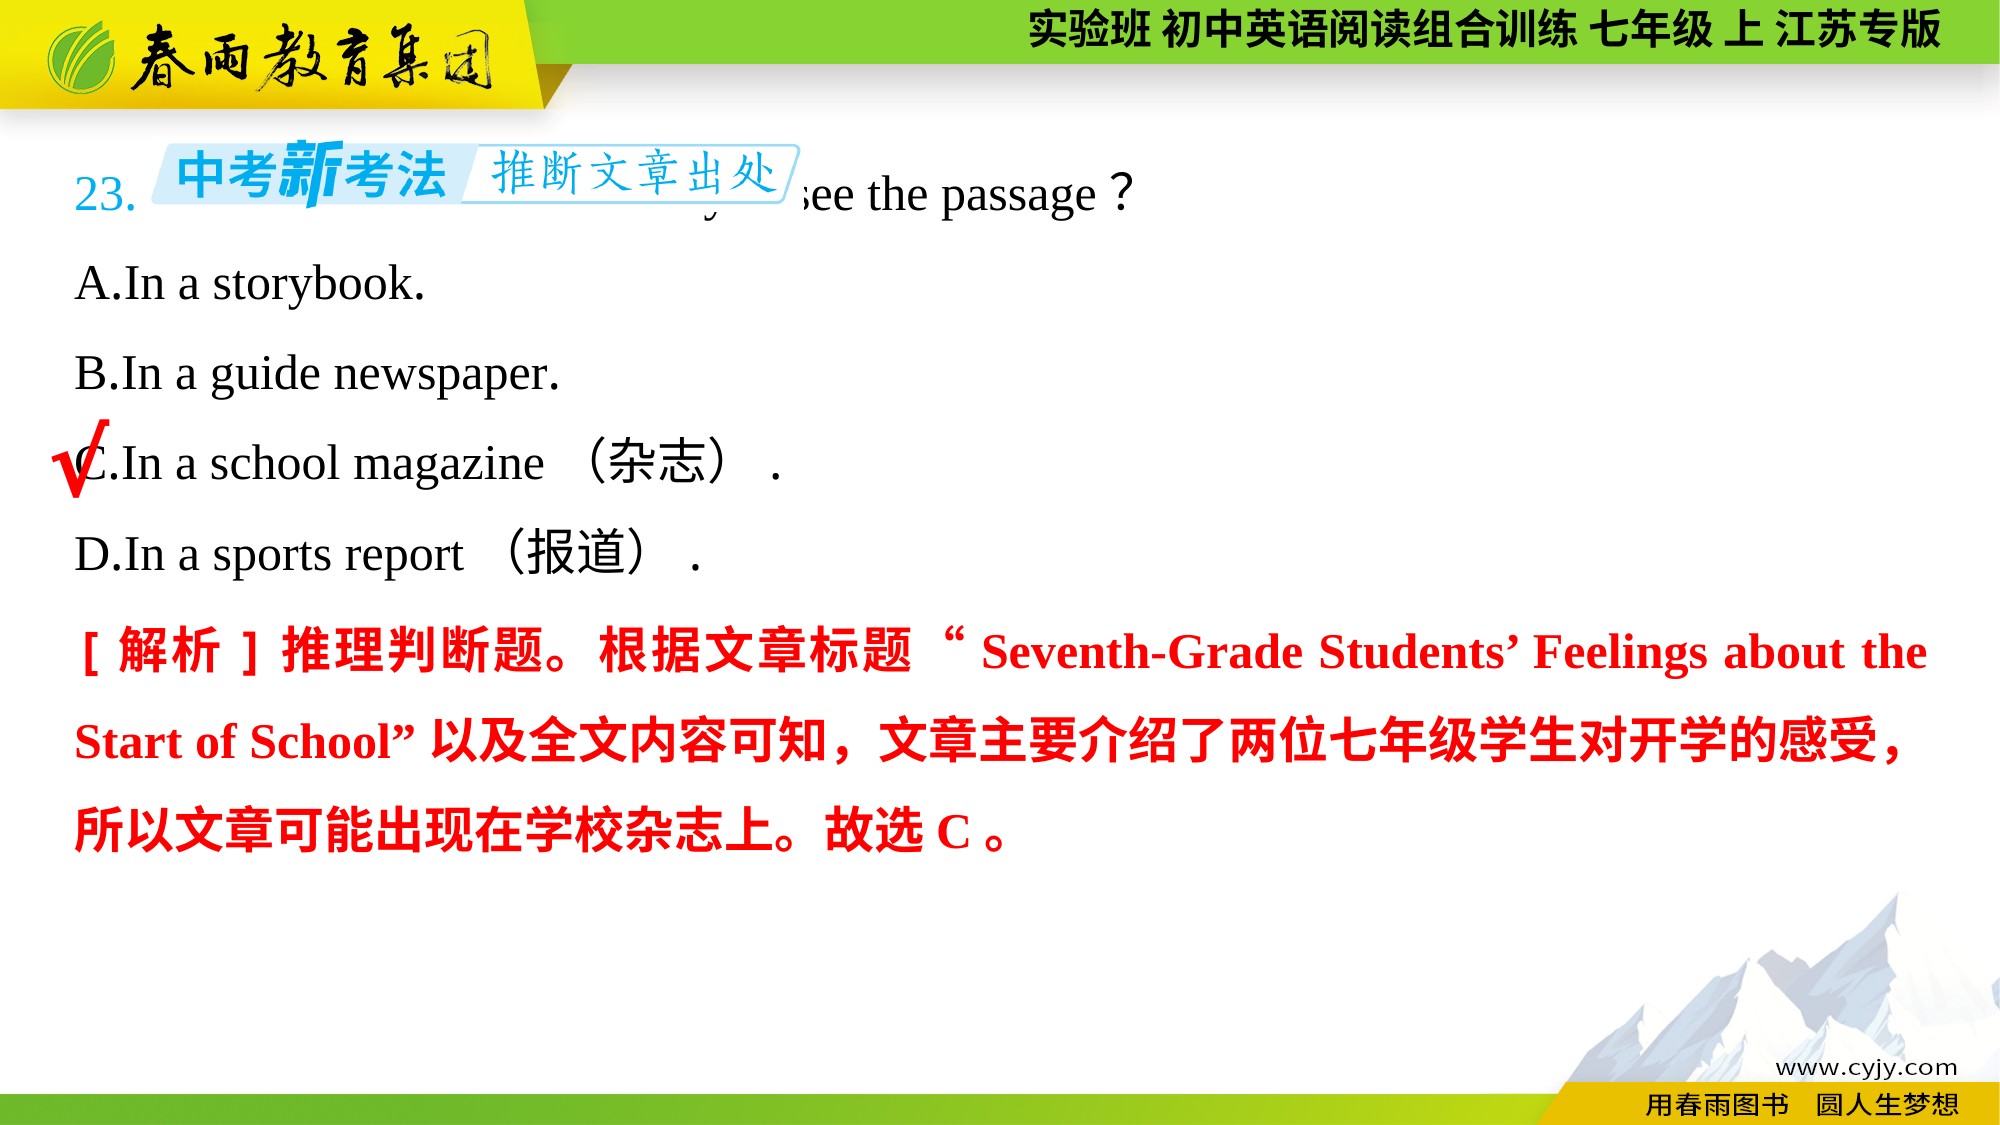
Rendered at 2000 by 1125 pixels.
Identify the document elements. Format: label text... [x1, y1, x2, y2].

list 23. Where can you see the passage？ A.In a storybook. B.In a guide newspaper. C.In a school magazine（杂志）. D.In a sports report（报道）. [59, 122, 1944, 581]
picture [0, 0, 2000, 1125]
text_box [解析]推理判断题。根据文章标题“Seventh-Grade Students’ Feelings about the Start of School”以及全文内容可知，文章主要介绍了两位七年级学生对开学的感受，所以文章可能出现在学校杂志上。故选C。 [59, 581, 1944, 867]
text_box √ [33, 396, 132, 522]
